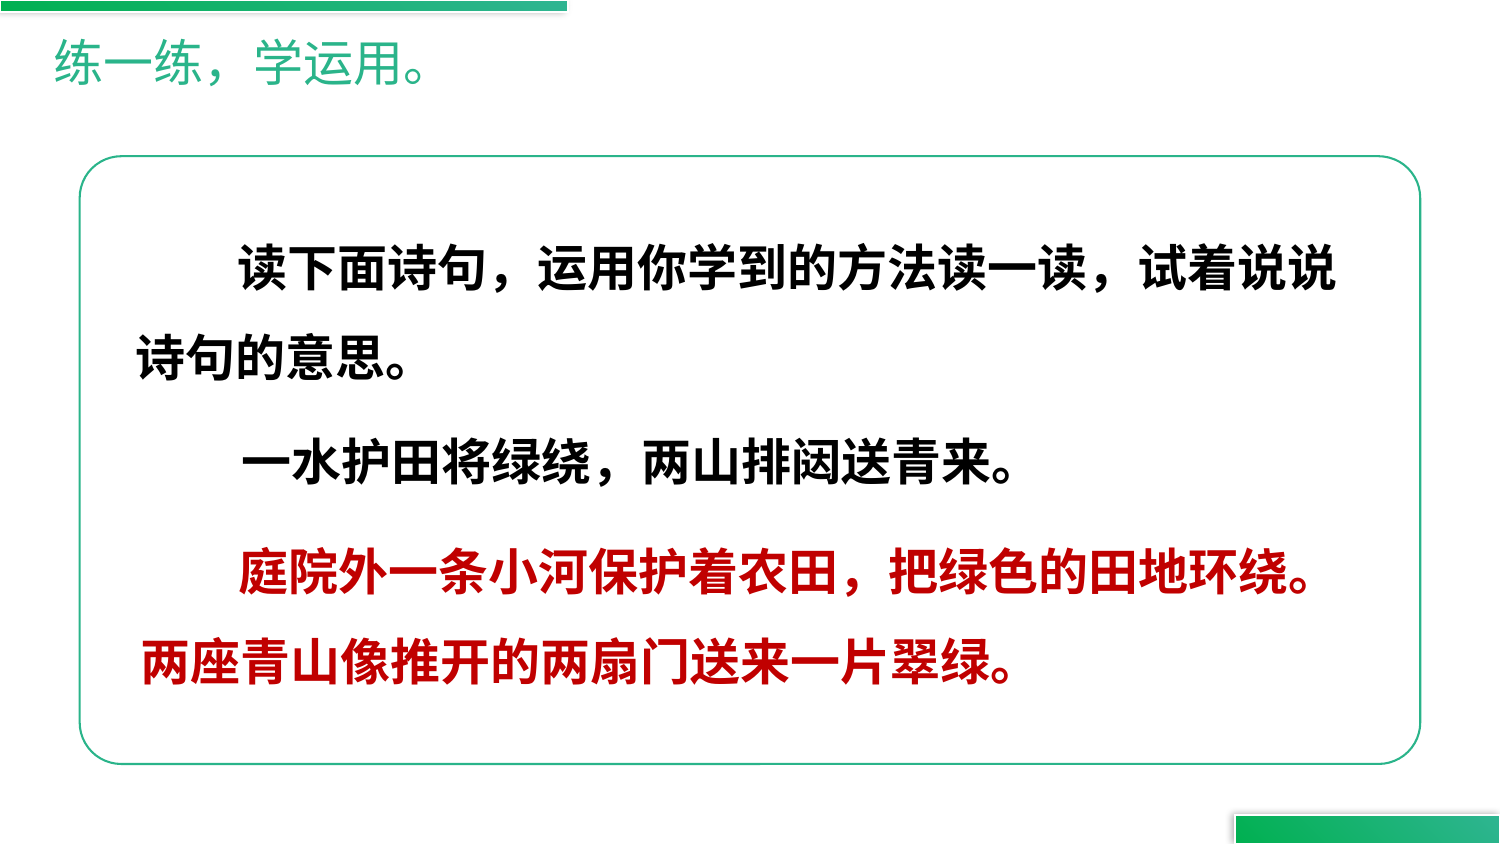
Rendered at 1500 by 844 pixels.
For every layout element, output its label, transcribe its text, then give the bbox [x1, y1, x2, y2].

text_box 庭院外一条小河保护着农田，把绿色的田地环绕。两座青山像推开的两扇门送来一片翠绿。 [128, 504, 1365, 697]
text_box 读下面诗句，运用你学到的方法读一读，试着说说诗句的意思。 [123, 200, 1376, 393]
list 练一练，学运用。 [41, 32, 471, 94]
text_box 一水护田将绿绕，两山排闼送青来。 [154, 394, 1124, 496]
